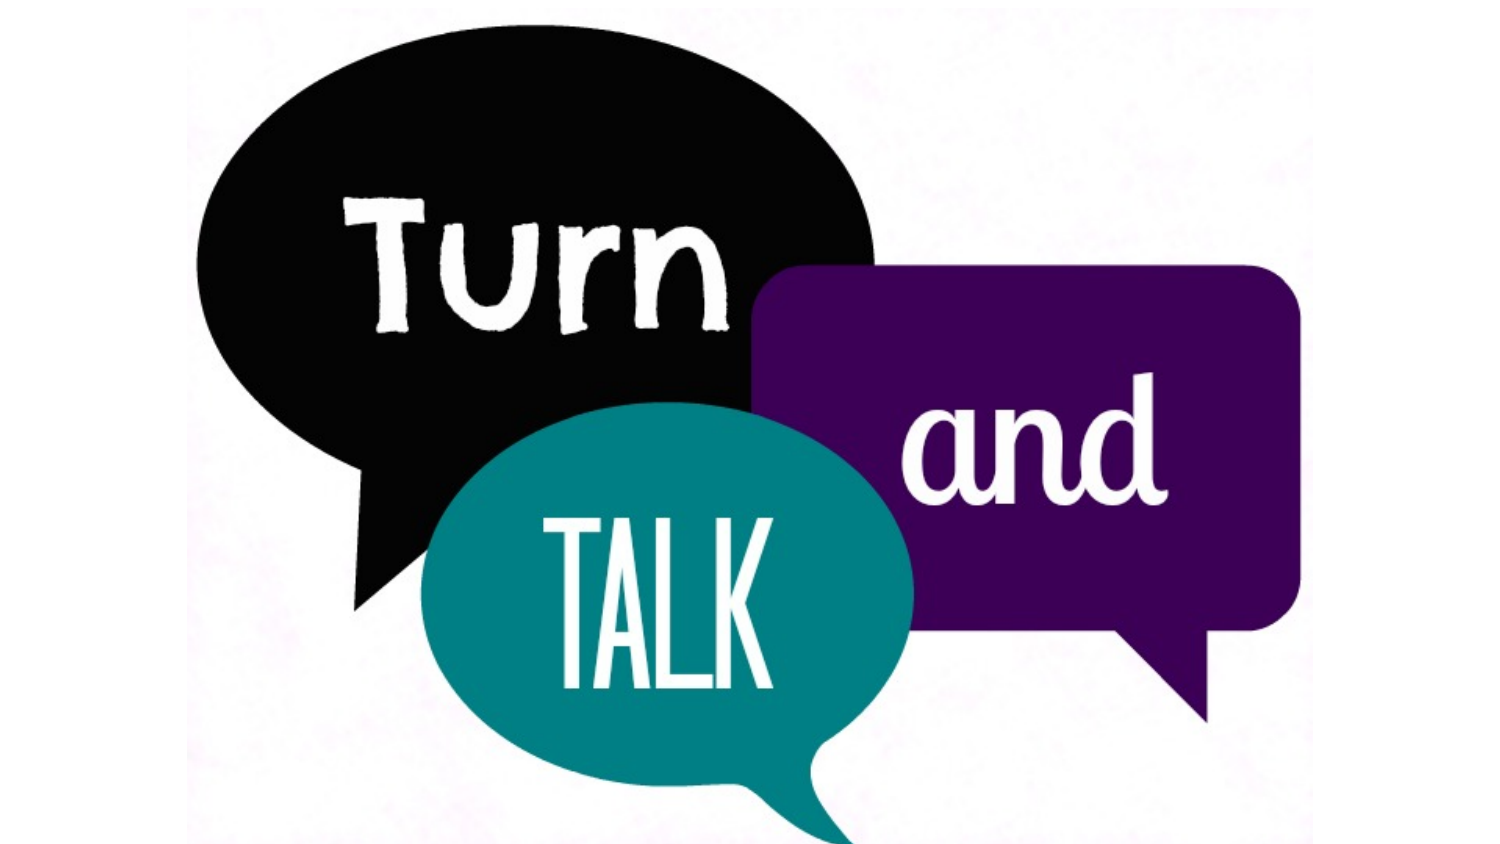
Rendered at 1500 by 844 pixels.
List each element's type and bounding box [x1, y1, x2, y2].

picture [187, 8, 1313, 844]
